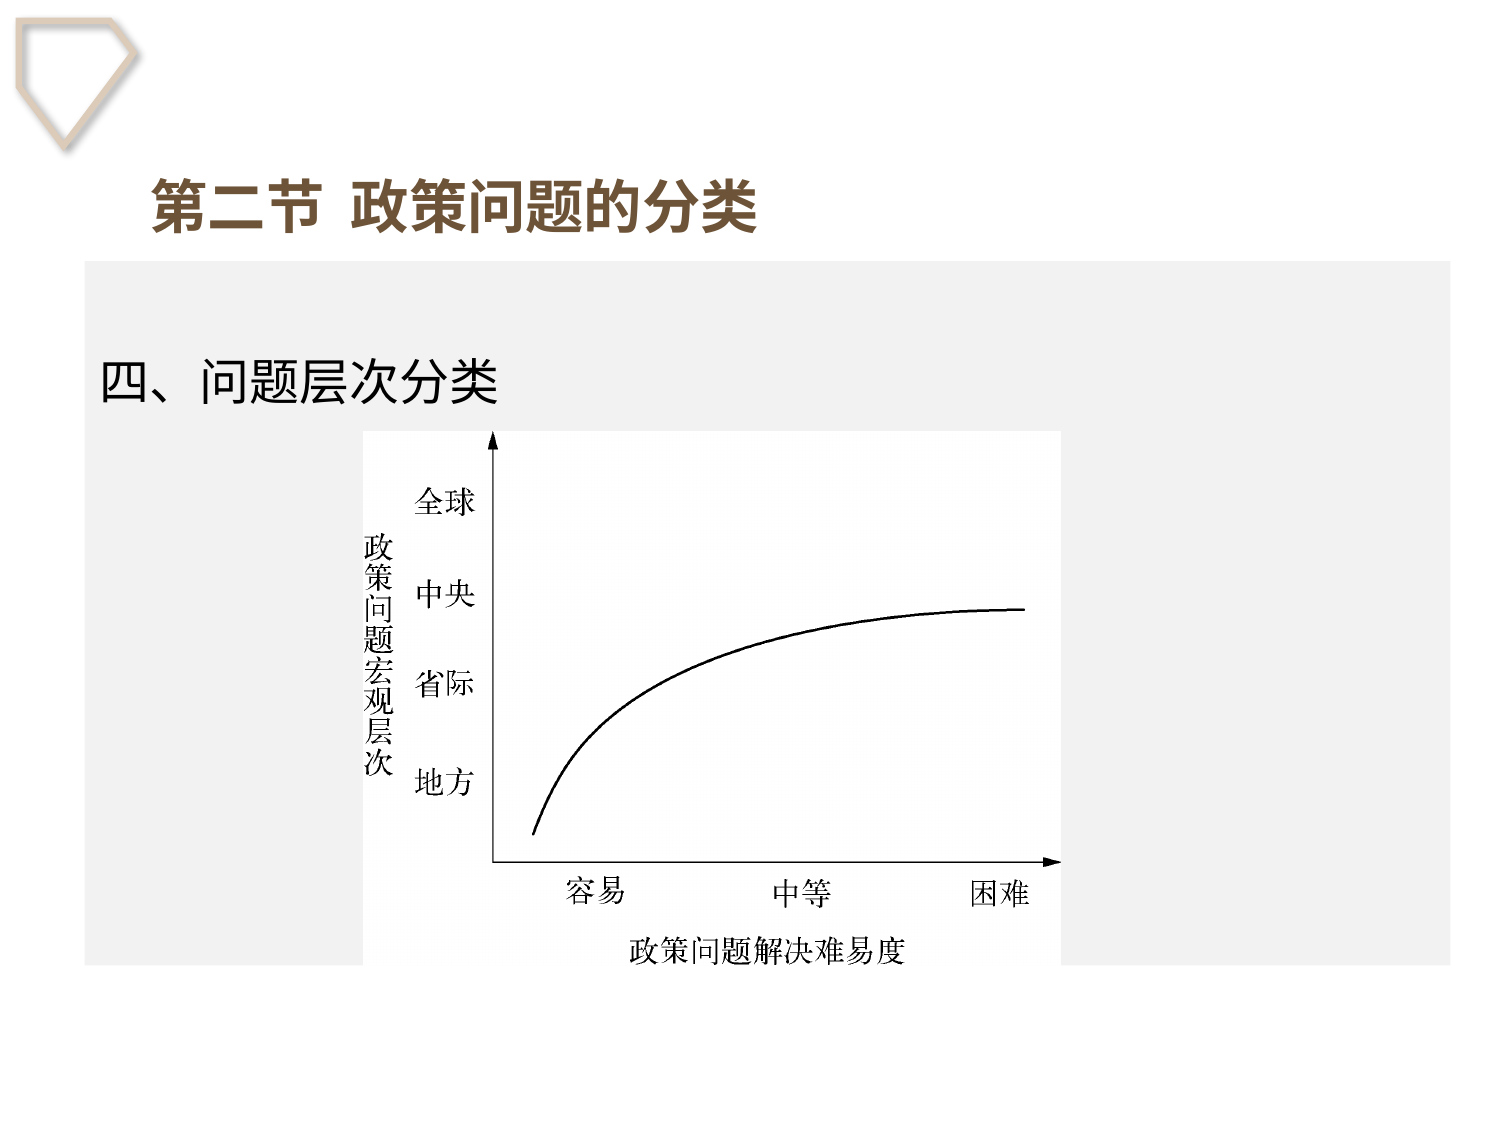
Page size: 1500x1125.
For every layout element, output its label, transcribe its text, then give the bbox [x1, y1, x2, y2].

text_box 四、问题层次分类 [84, 260, 1451, 966]
text_box 第二节 政策问题的分类 [134, 162, 954, 248]
picture [363, 431, 1061, 966]
